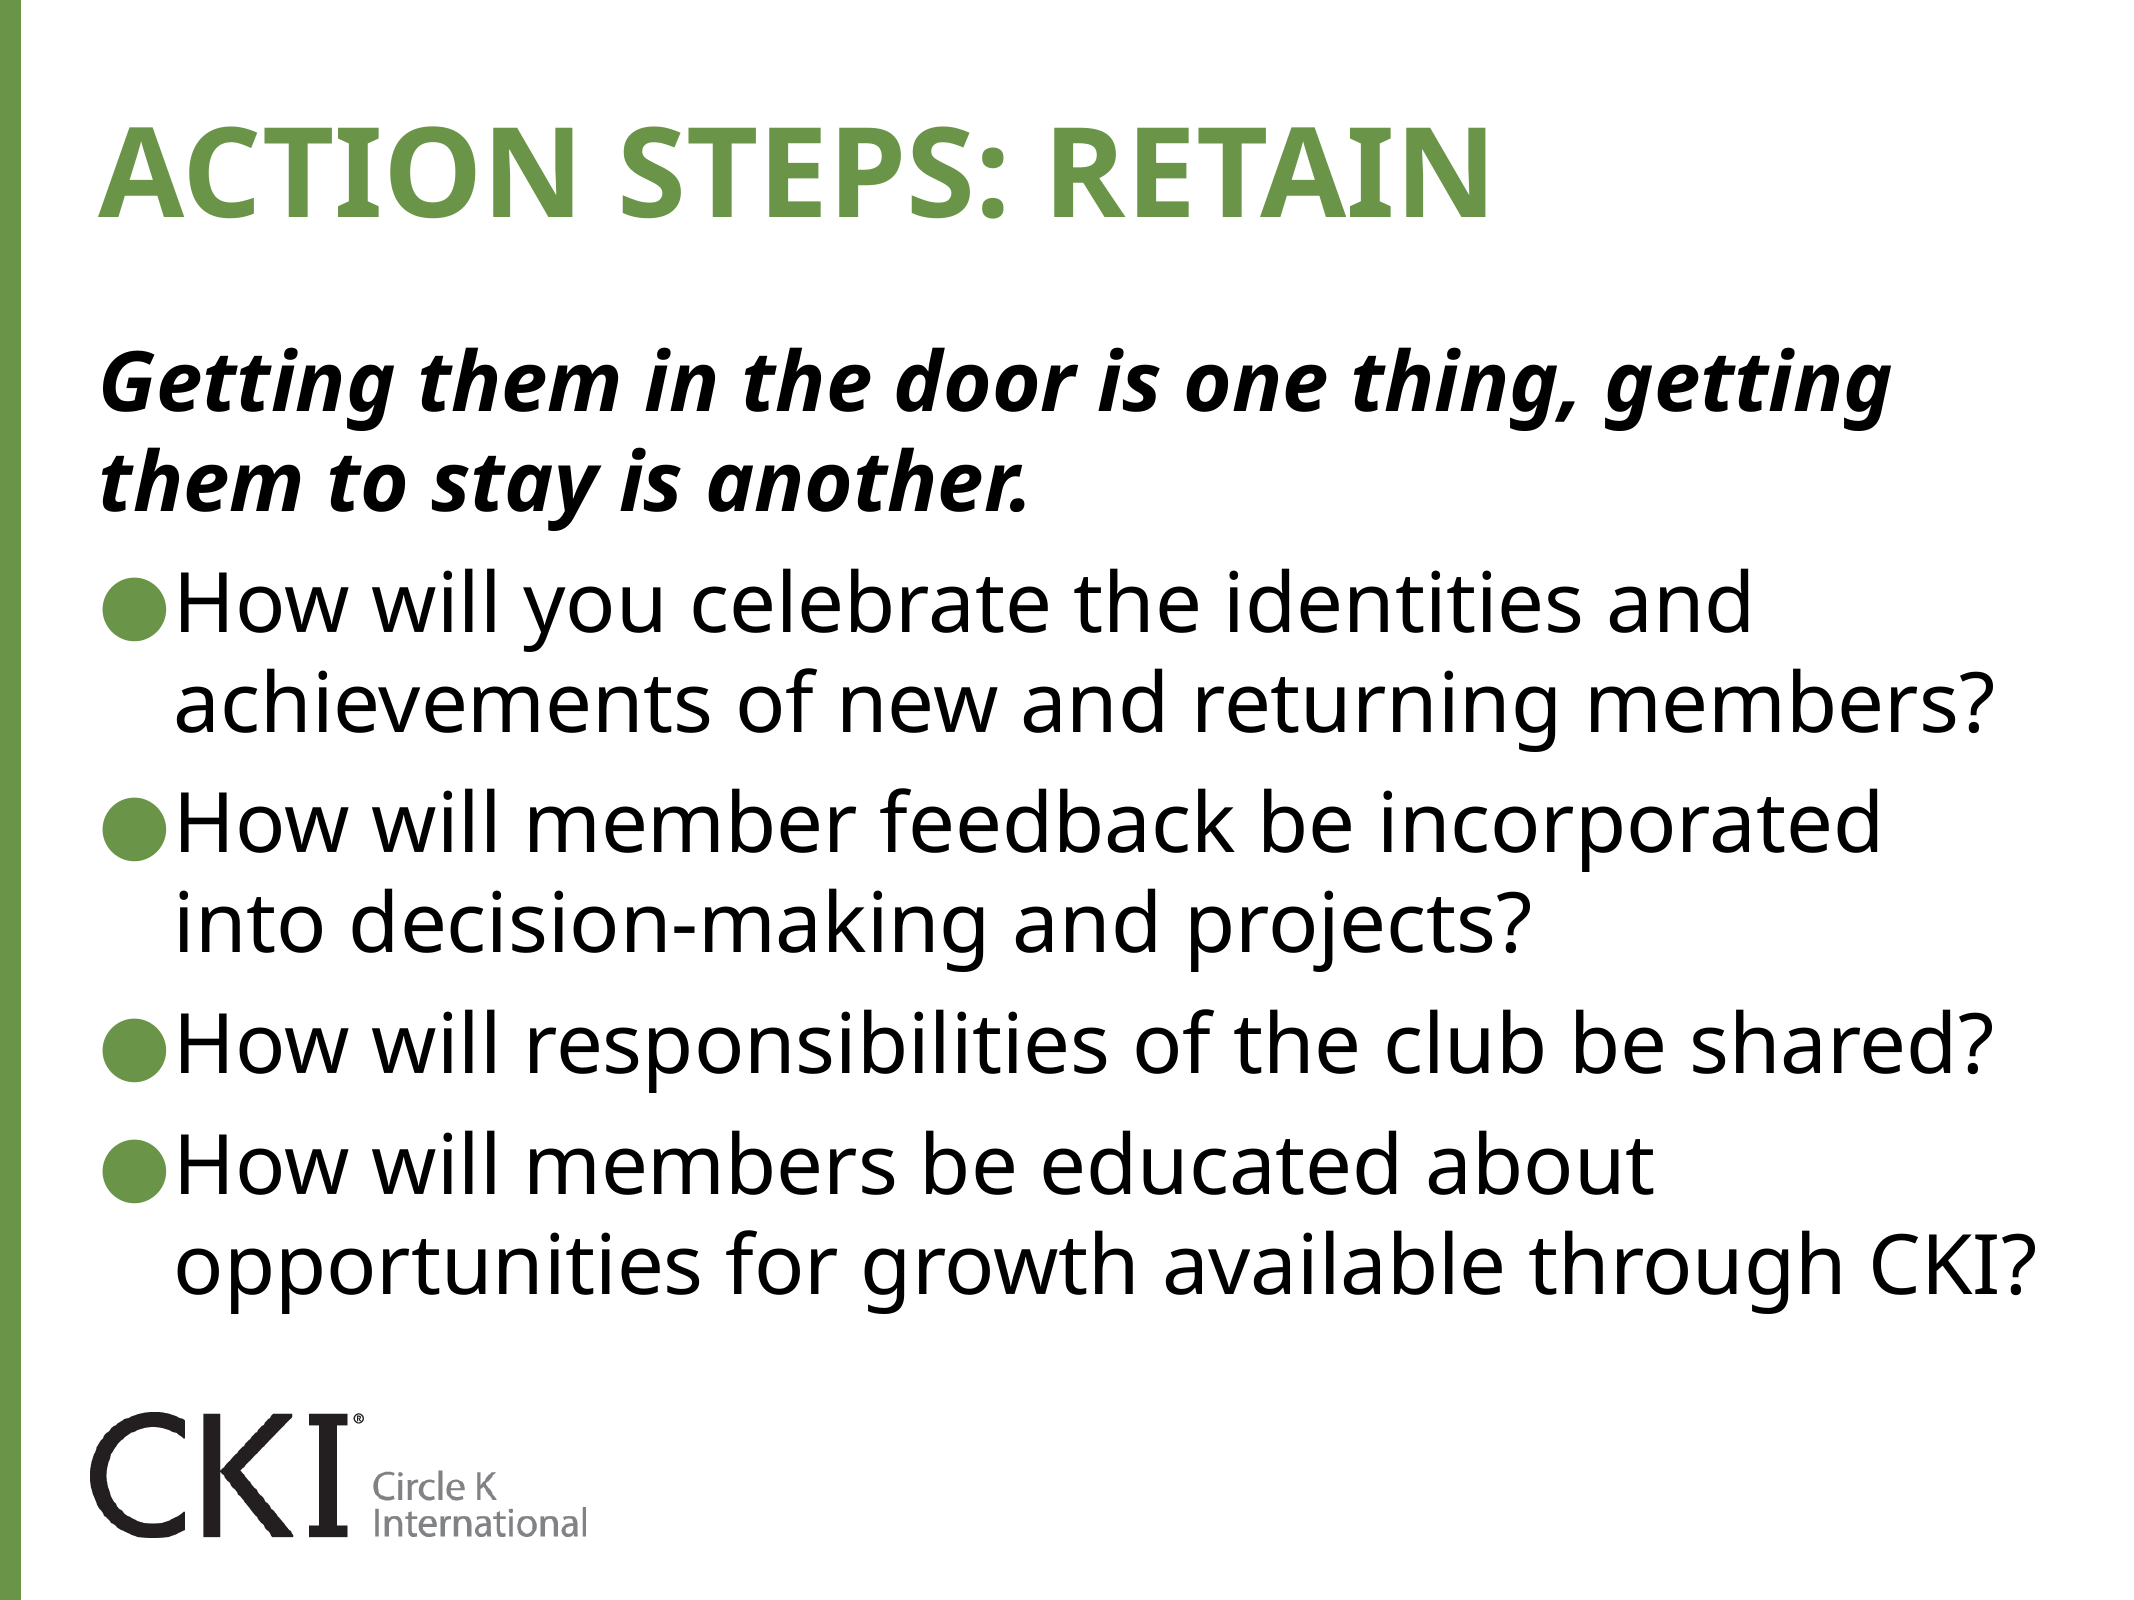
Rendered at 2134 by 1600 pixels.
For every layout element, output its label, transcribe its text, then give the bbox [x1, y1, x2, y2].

picture [90, 1412, 586, 1538]
list ACTION STEPS: RETAIN [90, 37, 1960, 298]
list Getting them in the door is one thing, getting them to stay is another. How will you celebrate the identities and achievements of new and returning members? How will member feedback be incorporated into decision-making and projects? How will responsibilities of the club be shared? How will members be educated about opportunities for growth available through CKI? [90, 319, 2056, 1281]
